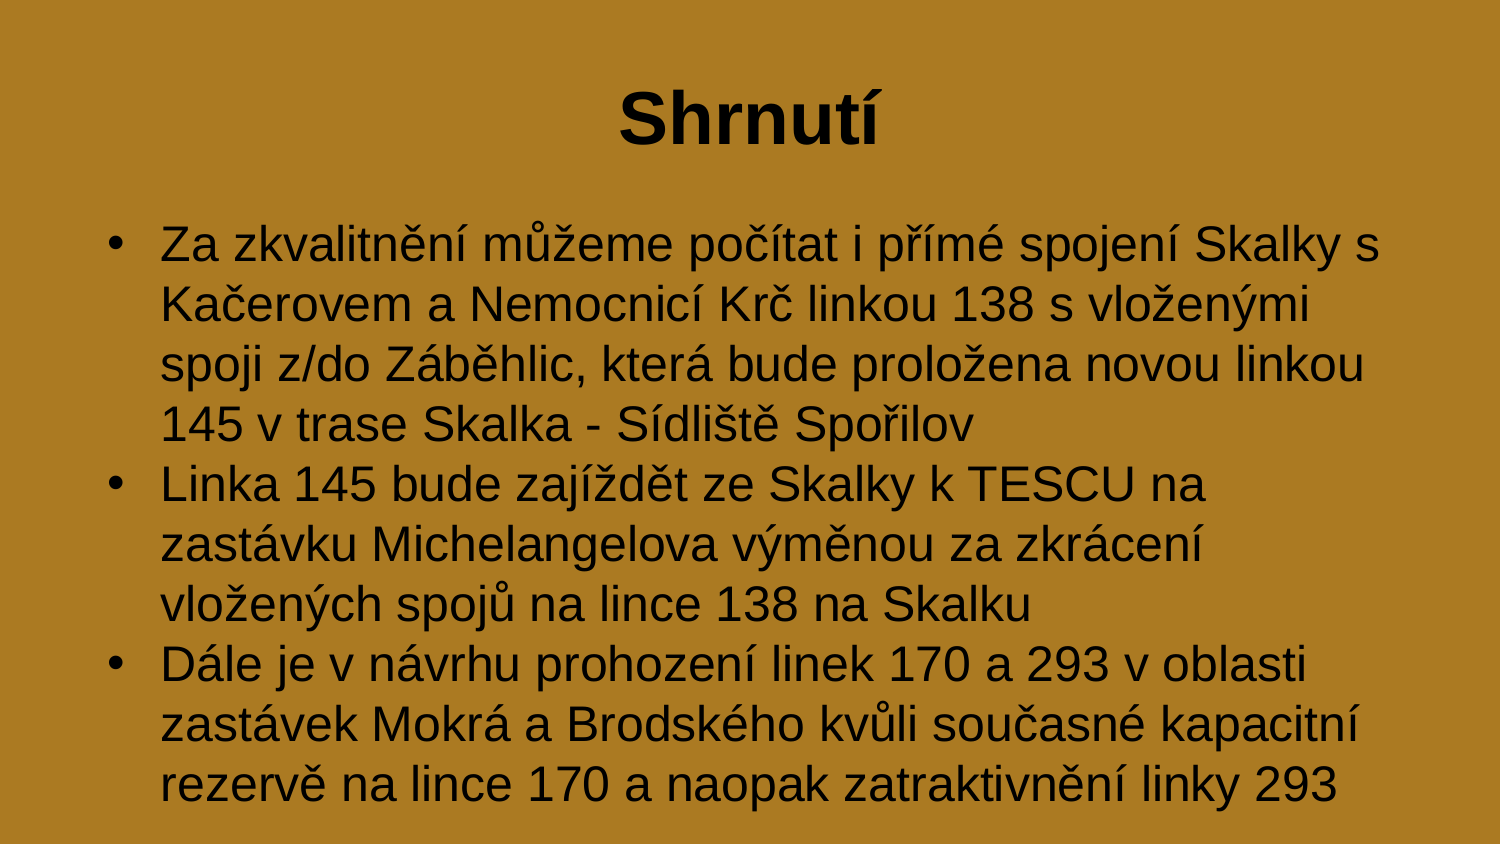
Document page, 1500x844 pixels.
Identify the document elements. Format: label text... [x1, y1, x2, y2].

list Za zkvalitnění můžeme počítat i přímé spojení Skalky s Kačerovem a Nemocnicí Krč linkou 138 s vloženými spoji z/do Záběhlic, která bude proložena novou linkou 145 v trase Skalka - Sídliště Spořilov Linka 145 bude zajíždět ze Skalky k TESCU na zastávku Michelangelova výměnou za zkrácení vložených spojů na lince 138 na Skalku Dále je v návrhu prohození linek 170 a 293 v oblasti zastávek Mokrá a Brodského kvůli současné kapacitní rezervě na lince 170 a naopak zatraktivnění linky 293 [75, 196, 1425, 808]
title Shrnutí [75, 33, 1425, 175]
